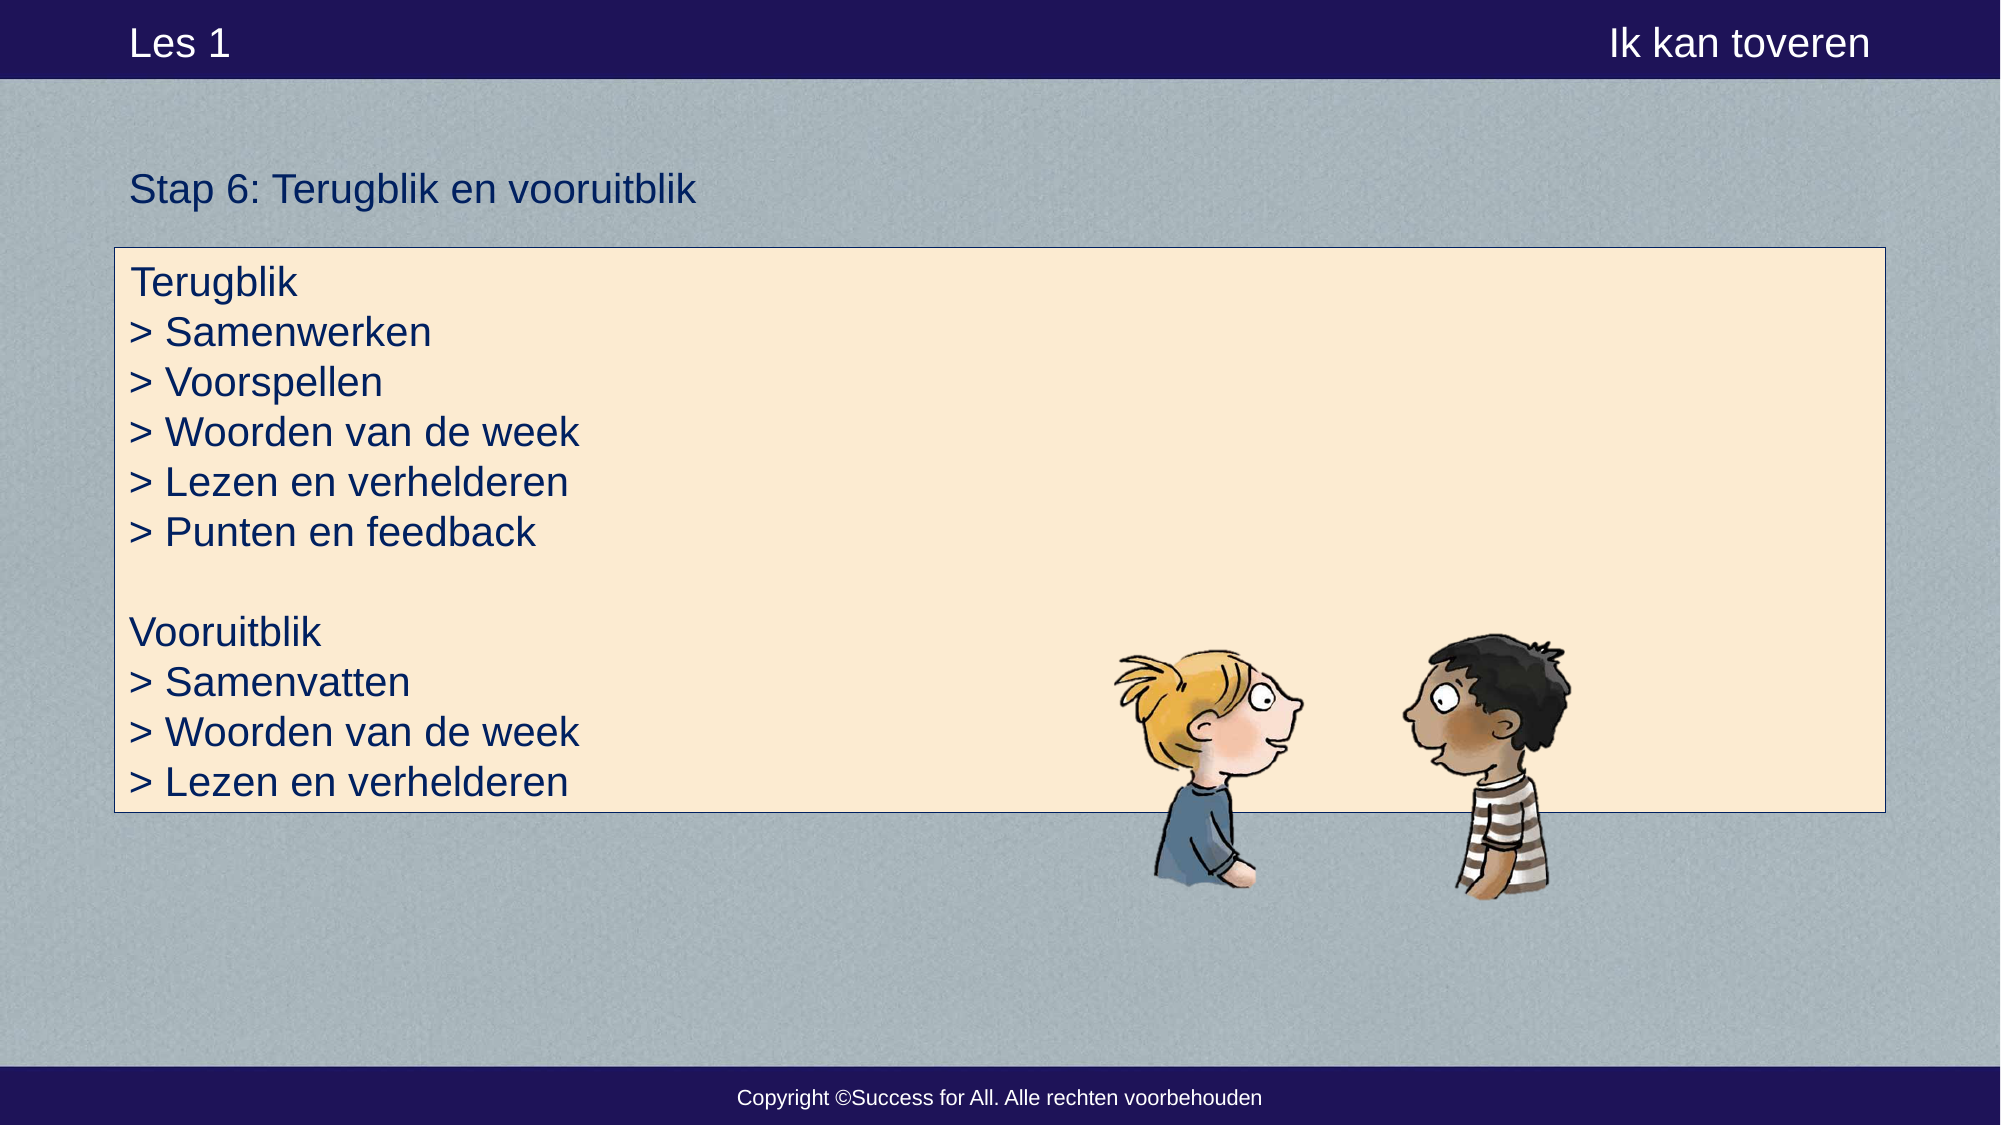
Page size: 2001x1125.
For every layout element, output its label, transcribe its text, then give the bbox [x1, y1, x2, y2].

text_box Les 1 [114, 8, 354, 73]
text_box Copyright ©Success for All. Alle rechten voorbehouden [0, 1076, 2000, 1125]
text_box Terugblik > Samenwerken > Voorspellen > Woorden van de week > Lezen en verhelderen > Punten en feedback Vooruitblik > Samenvatten > Woorden van de week > Lezen en verhelderen [114, 247, 1886, 813]
text_box Ik kan toveren [999, 8, 1886, 73]
text_box Stap 6: Terugblik en vooruitblik [114, 154, 907, 220]
picture [0, 0, 2001, 1125]
